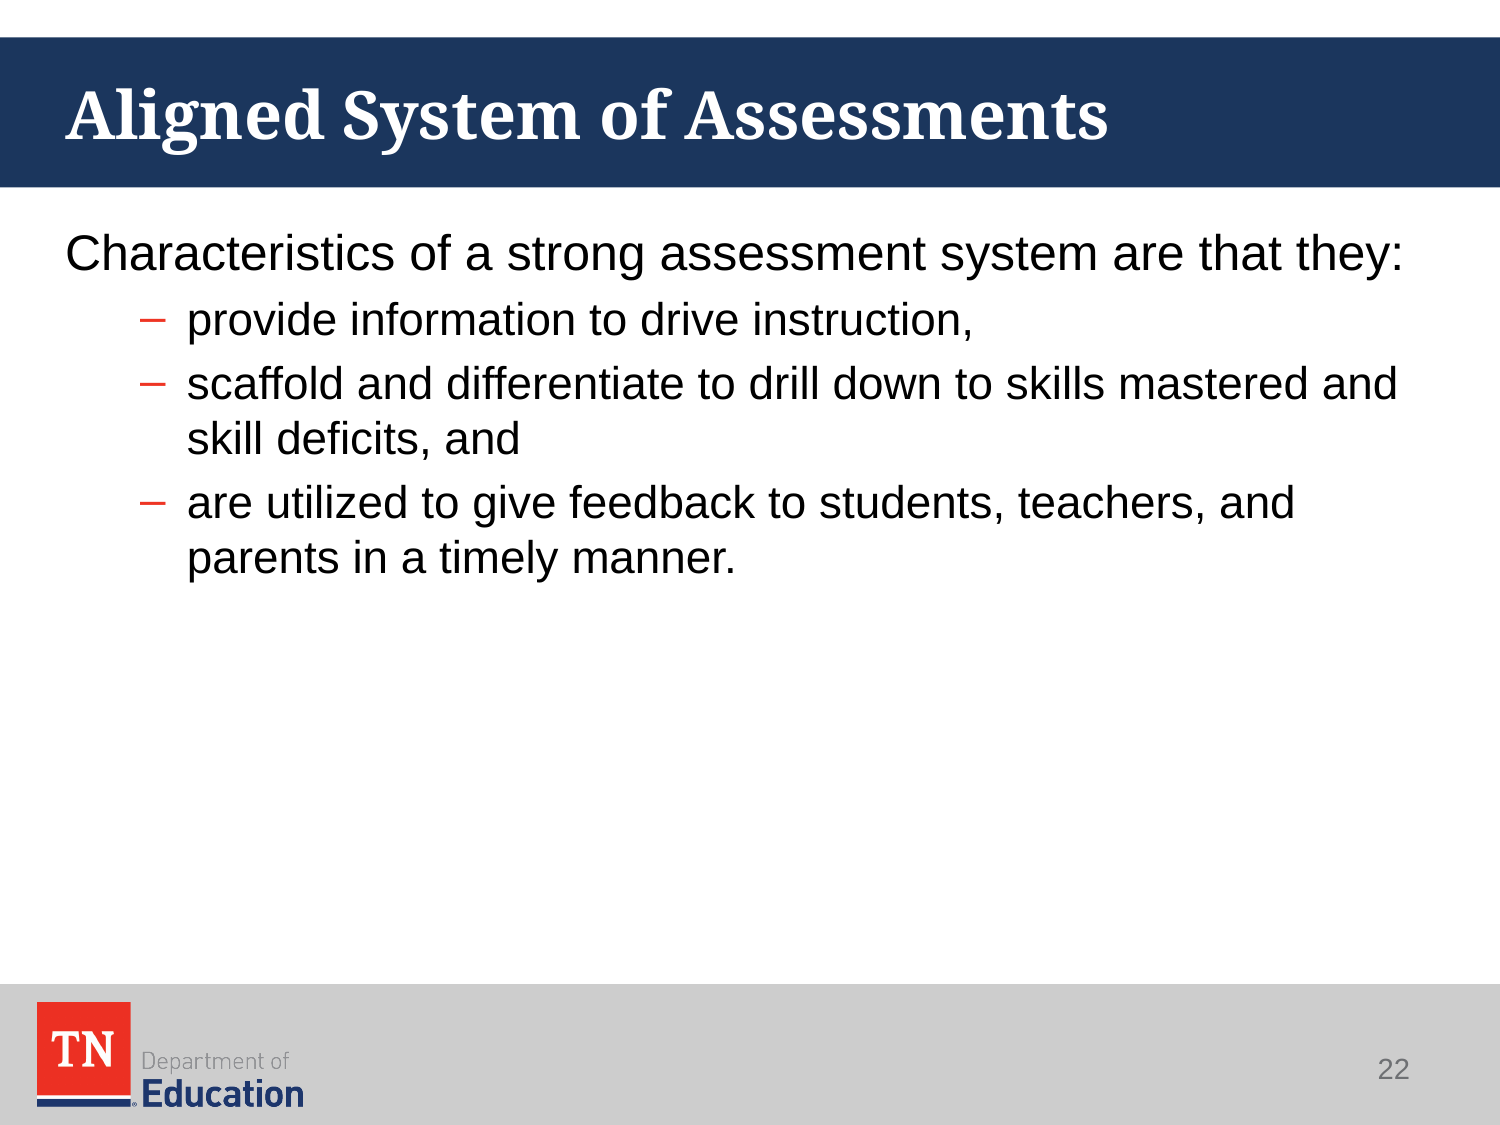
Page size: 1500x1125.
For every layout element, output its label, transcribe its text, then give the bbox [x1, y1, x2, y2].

picture [37, 1002, 303, 1107]
title Aligned System of Assessments [50, 37, 1413, 188]
list Characteristics of a strong assessment system are that they: provide information to drive instruction, scaffold and differentiate to drill down to skills mastered and skill deficits, and are utilized to give feedback to students, teachers, and parents in a timely manner. [50, 212, 1425, 955]
slide_number 22 [1350, 1042, 1425, 1103]
